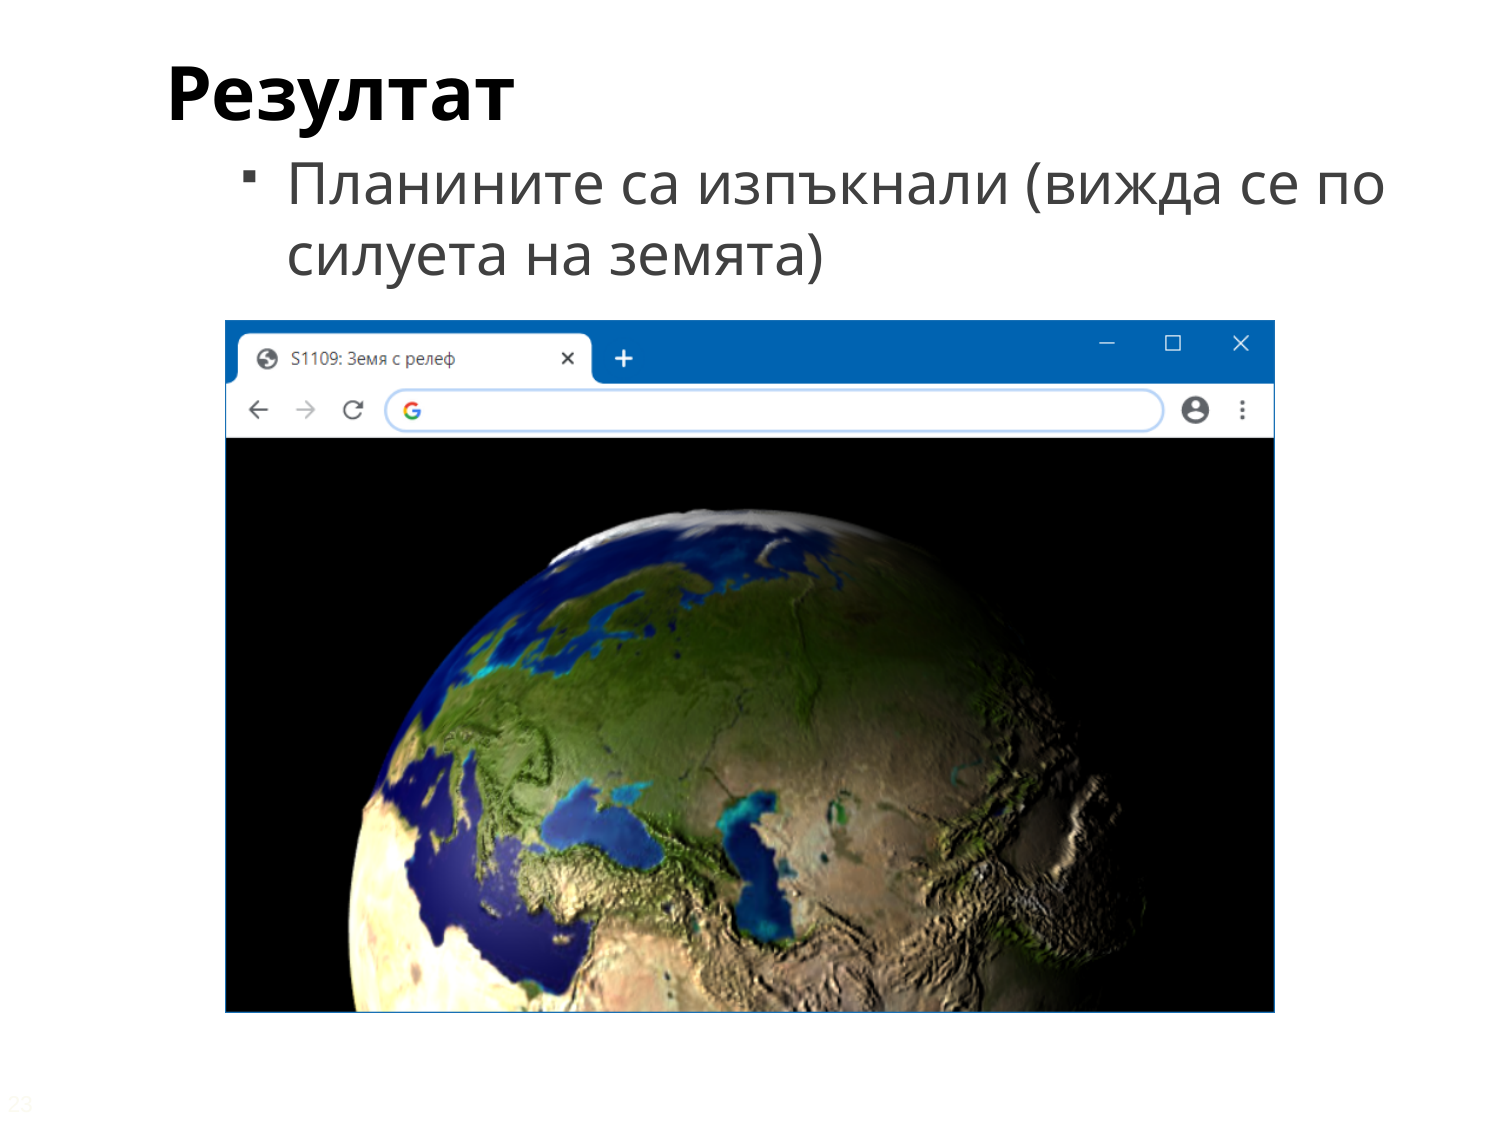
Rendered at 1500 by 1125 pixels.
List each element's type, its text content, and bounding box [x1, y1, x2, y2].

picture [224, 320, 1276, 1013]
list Резултат Планините са изпъкнали (вижда се по силуета на земята) [150, 37, 1488, 1113]
